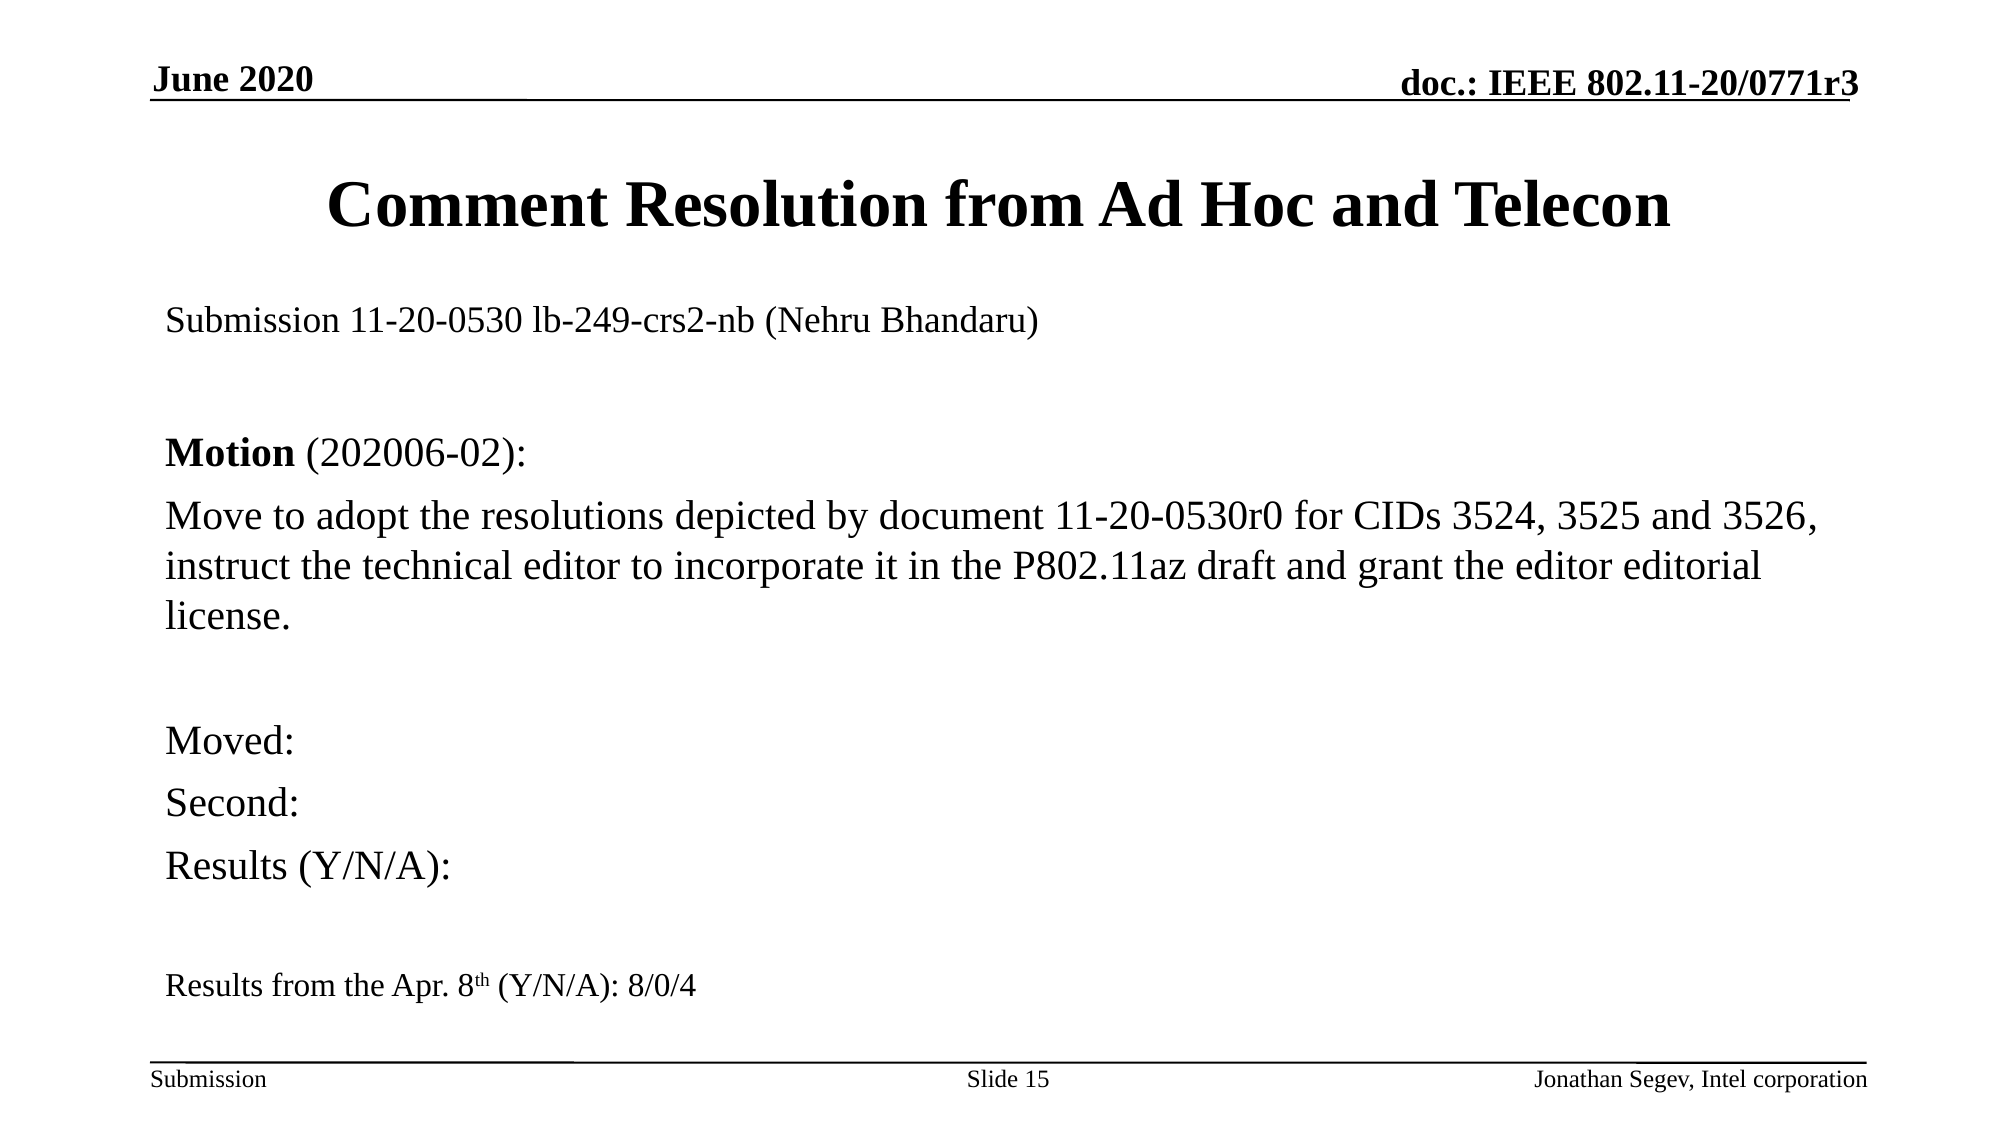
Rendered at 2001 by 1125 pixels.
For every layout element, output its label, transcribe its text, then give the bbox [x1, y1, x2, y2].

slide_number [152, 54, 563, 100]
footer Jonathan Segev, Intel corporation [1171, 1061, 1869, 1093]
title Comment Resolution from Ad Hoc and Telecon [149, 112, 1850, 286]
list Submission 11-20-0530 lb-249-crs2-nb (Nehru Bhandaru) Motion (202006-02): Move to adopt the resolutions depicted by document 11-20-0530r0 for CIDs 3524, 3525 and 3526, instruct the technical editor to incorporate it in the P802.11az draft and grant the editor editorial license. Moved: Second: Results (Y/N/A): Results from the Apr. 8th (Y/N/A): 8/0/4 [149, 286, 1850, 1000]
slide_number Slide 15 [950, 1061, 1067, 1123]
